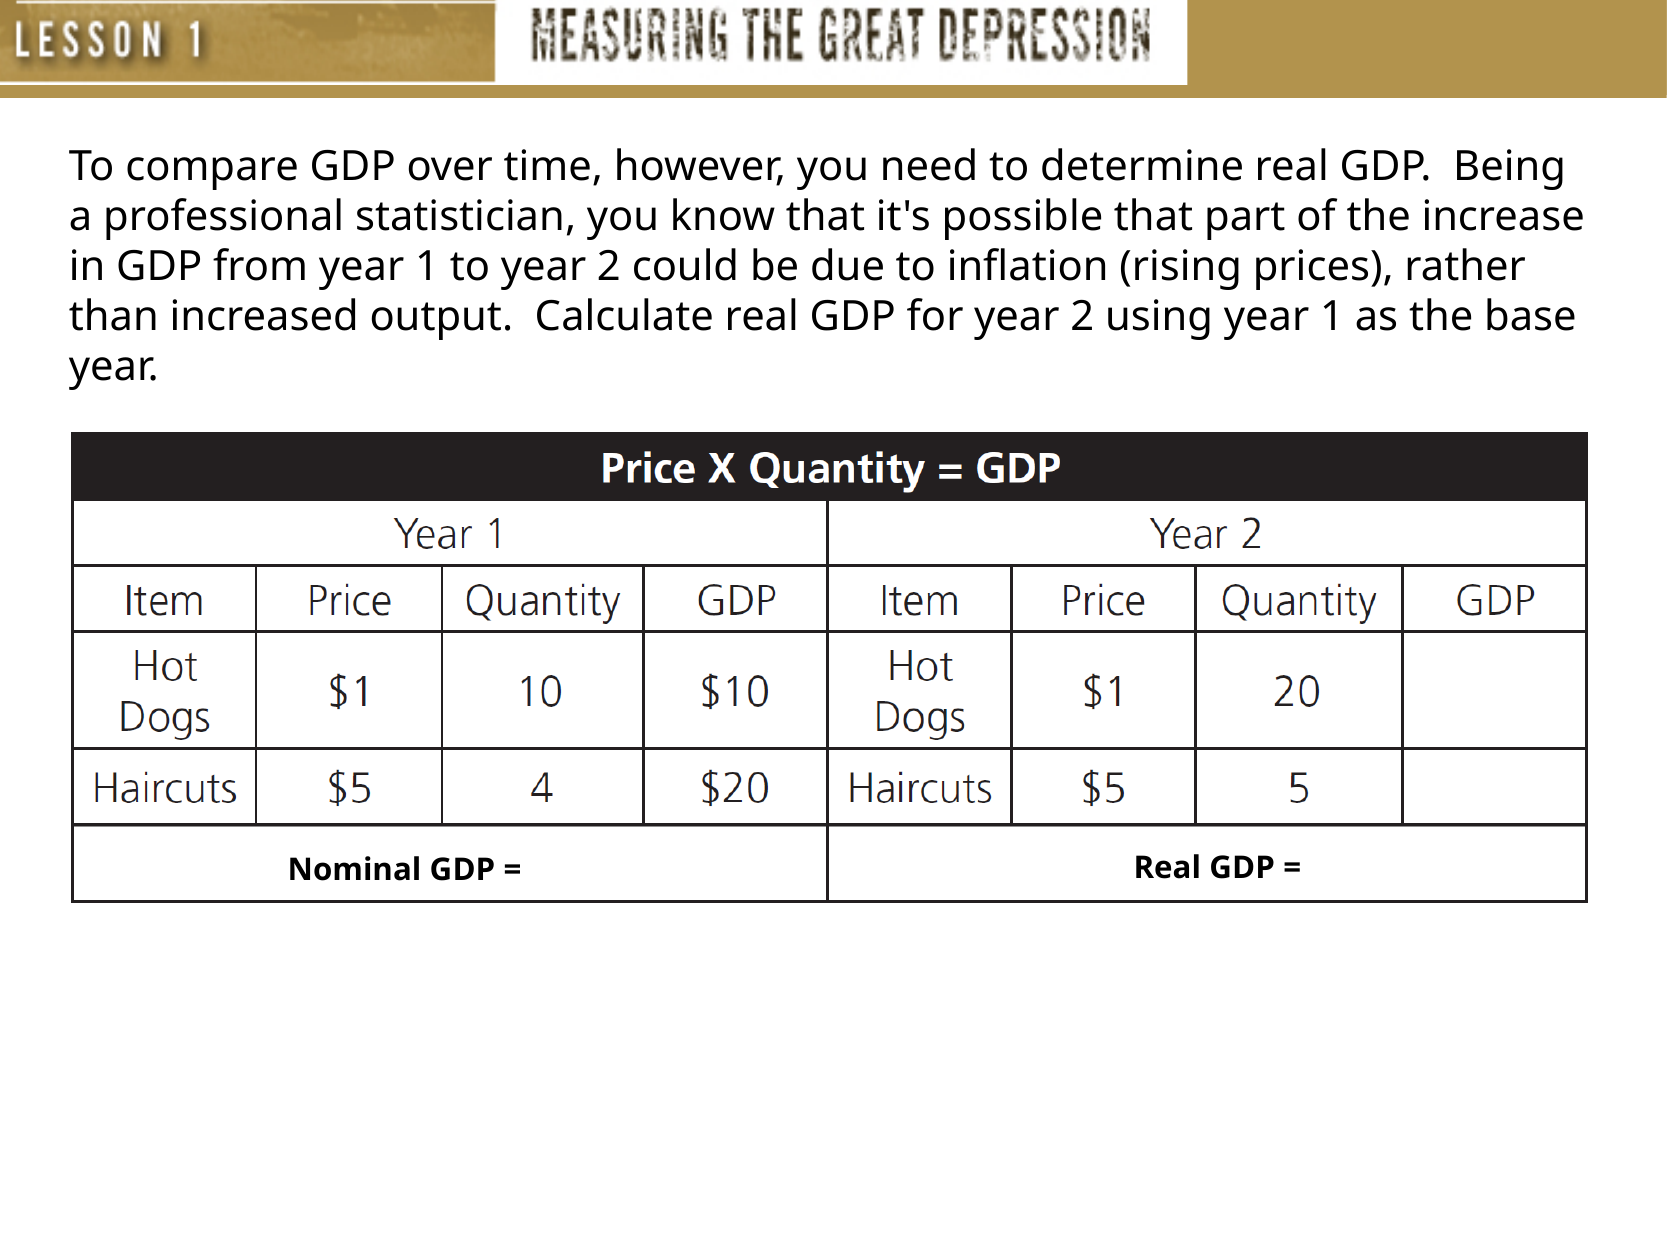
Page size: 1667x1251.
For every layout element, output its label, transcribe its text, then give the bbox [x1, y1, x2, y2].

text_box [66, 428, 1591, 906]
picture [0, 0, 1188, 85]
text_box To compare GDP over time, however, you need to determine real GDP. Being a professional statistician, you know that it's possible that part of the increase in GDP from year 1 to year 2 could be due to inflation (rising prices), rather than increased output. Calculate real GDP for year 2 using year 1 as the base year. [54, 131, 1605, 397]
